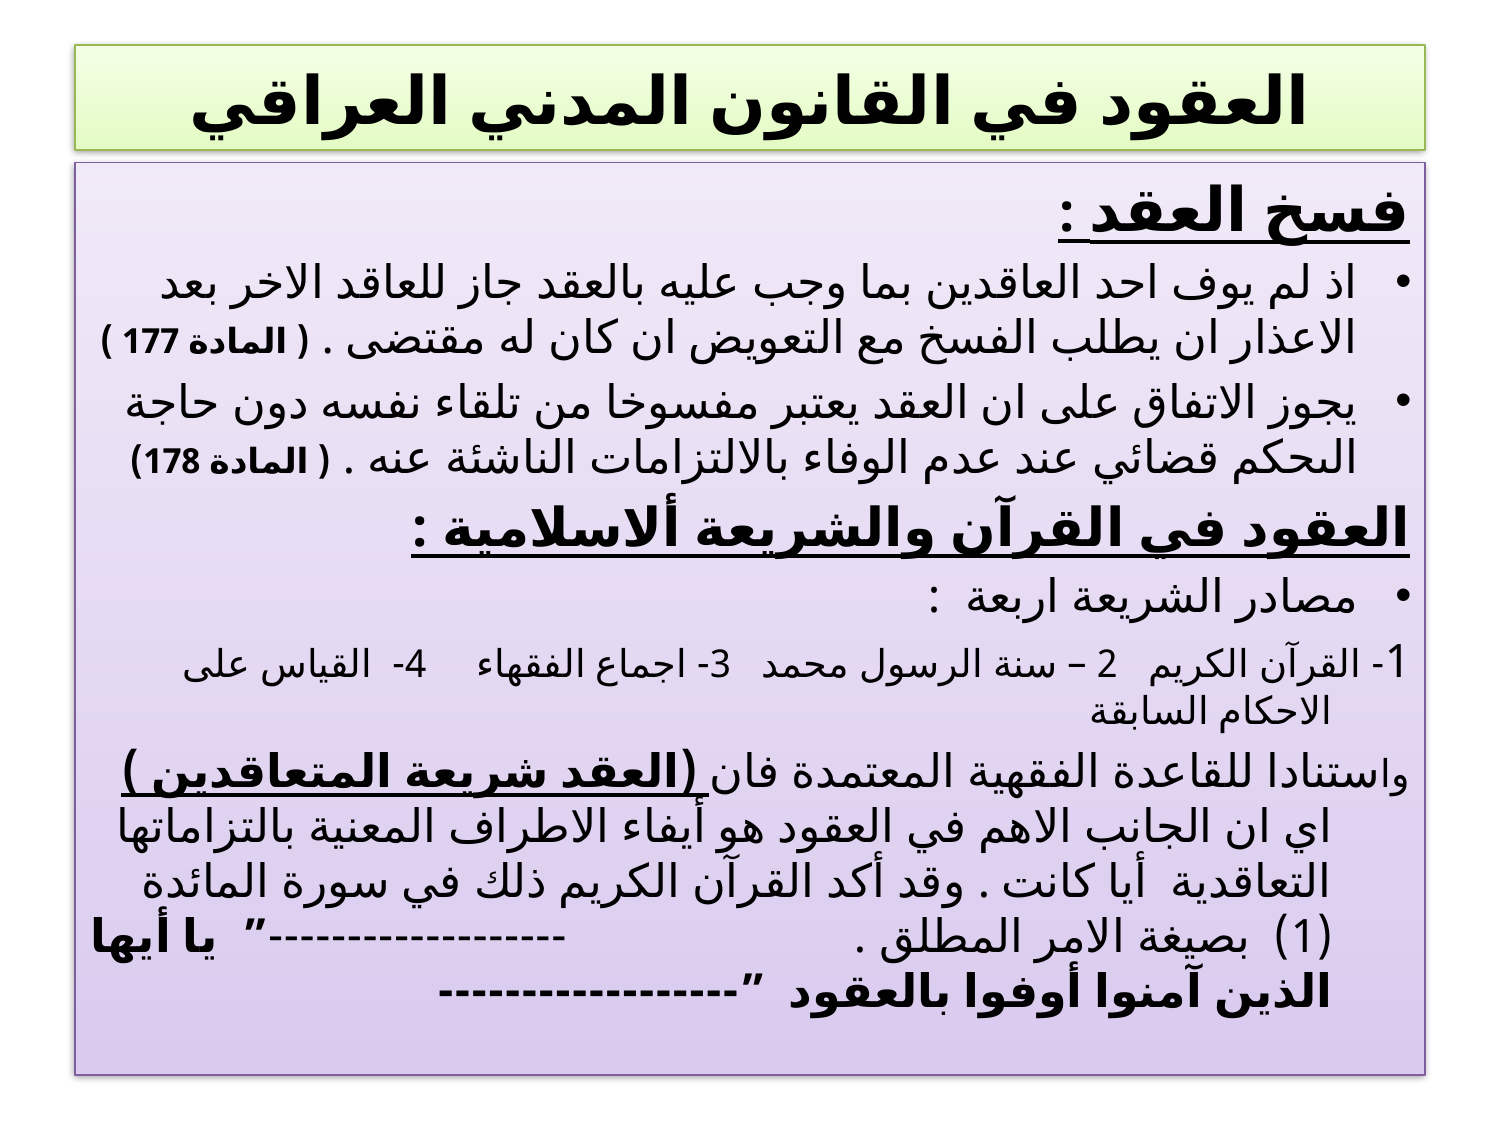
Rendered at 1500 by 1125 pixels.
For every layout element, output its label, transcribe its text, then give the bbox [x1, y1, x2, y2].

list فسخ العقد : اذ لم يوف احد العاقدين بما وجب عليه بالعقد جاز للعاقد الاخر بعد الاعذار ان يطلب الفسخ مع التعويض ان كان له مقتضى . ( المادة 177 ) يجوز الاتفاق على ان العقد يعتبر مفسوخا من تلقاء نفسه دون حاجة الىحكم قضائي عند عدم الوفاء بالالتزامات الناشئة عنه . ( المادة 178) العقود في القرآن والشريعة ألاسلامية : مصادر الشريعة اربعة : 1- القرآن الكريم 2 – سنة الرسول محمد 3- اجماع الفقهاء 4- القياس على الاحكام السابقة واستنادا للقاعدة الفقهية المعتمدة فان (العقد شريعة المتعاقدين ) اي ان الجانب الاهم في العقود هو أيفاء الاطراف المعنية بالتزاماتها التعاقدية أيا كانت . وقد أكد القرآن الكريم ذلك في سورة المائدة (1) بصيغة الامر المطلق . -------------------” يا أيها الذين آمنوا أوفوا بالعقود ”------------------ [74, 162, 1426, 1076]
title العقود في القانون المدني العراقي [74, 44, 1426, 151]
